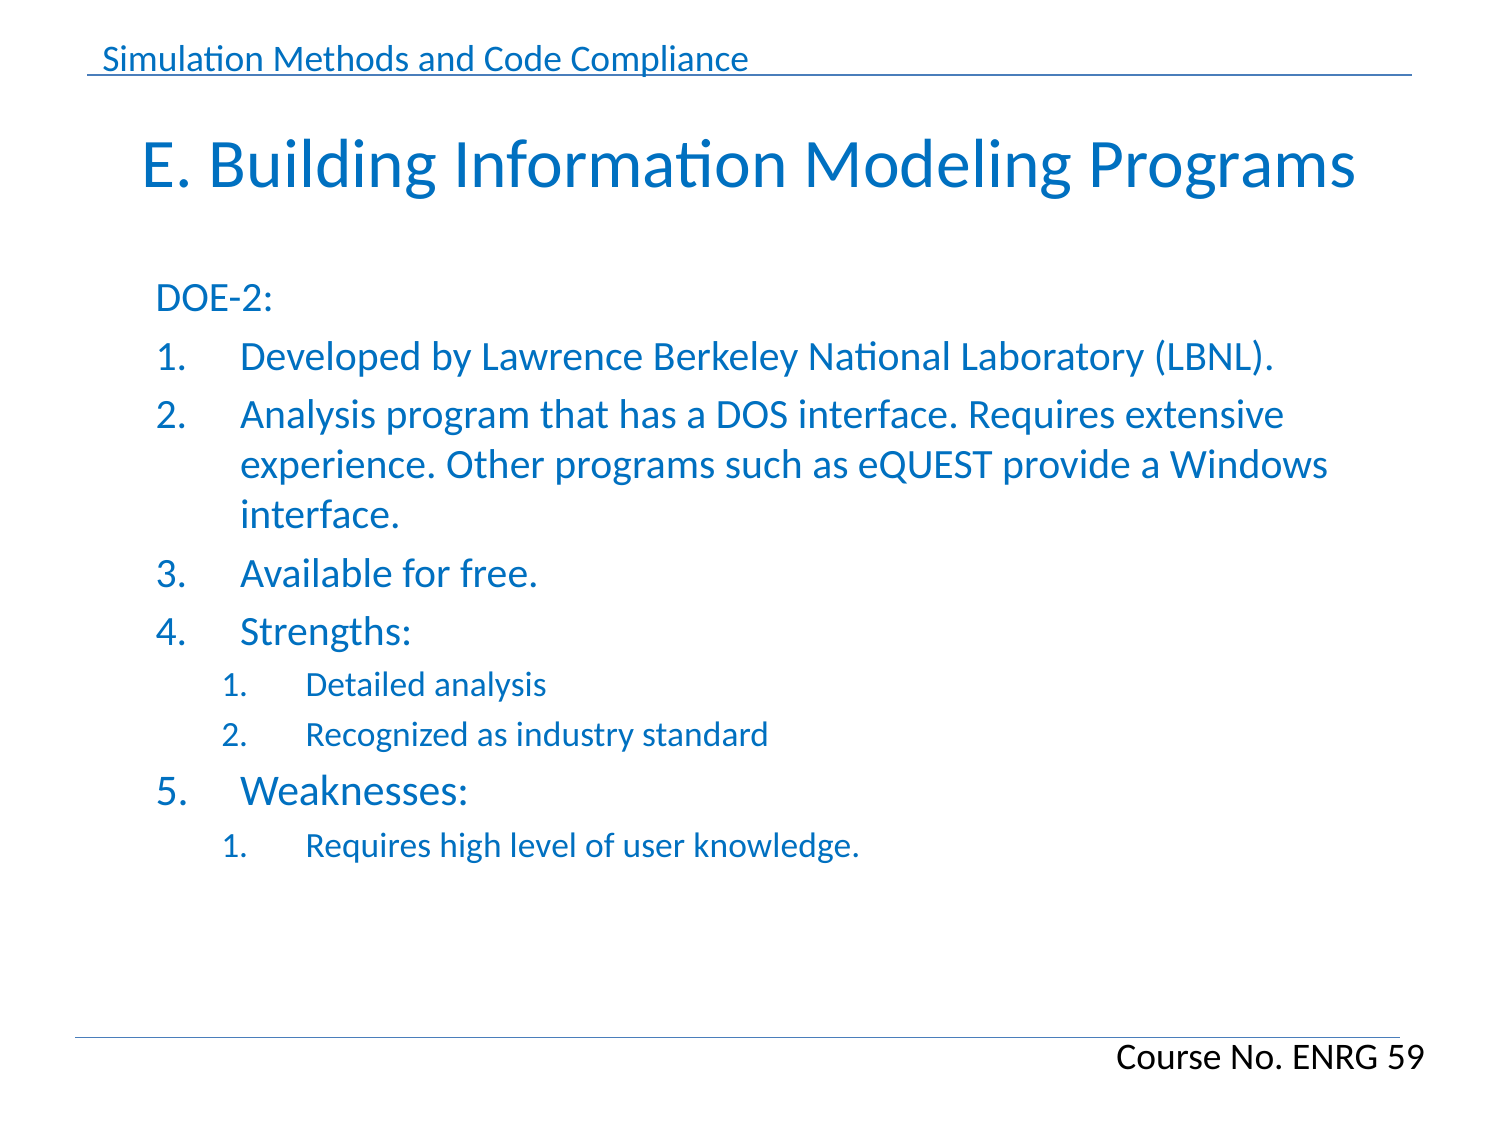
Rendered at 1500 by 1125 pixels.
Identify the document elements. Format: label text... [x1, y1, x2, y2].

list DOE-2: Developed by Lawrence Berkeley National Laboratory (LBNL). Analysis program that has a DOS interface. Requires extensive experience. Other programs such as eQUEST provide a Windows interface. Available for free. Strengths: Detailed analysis Recognized as industry standard Weaknesses: Requires high level of user knowledge. [75, 262, 1425, 1005]
title E. Building Information Modeling Programs [75, 87, 1425, 233]
